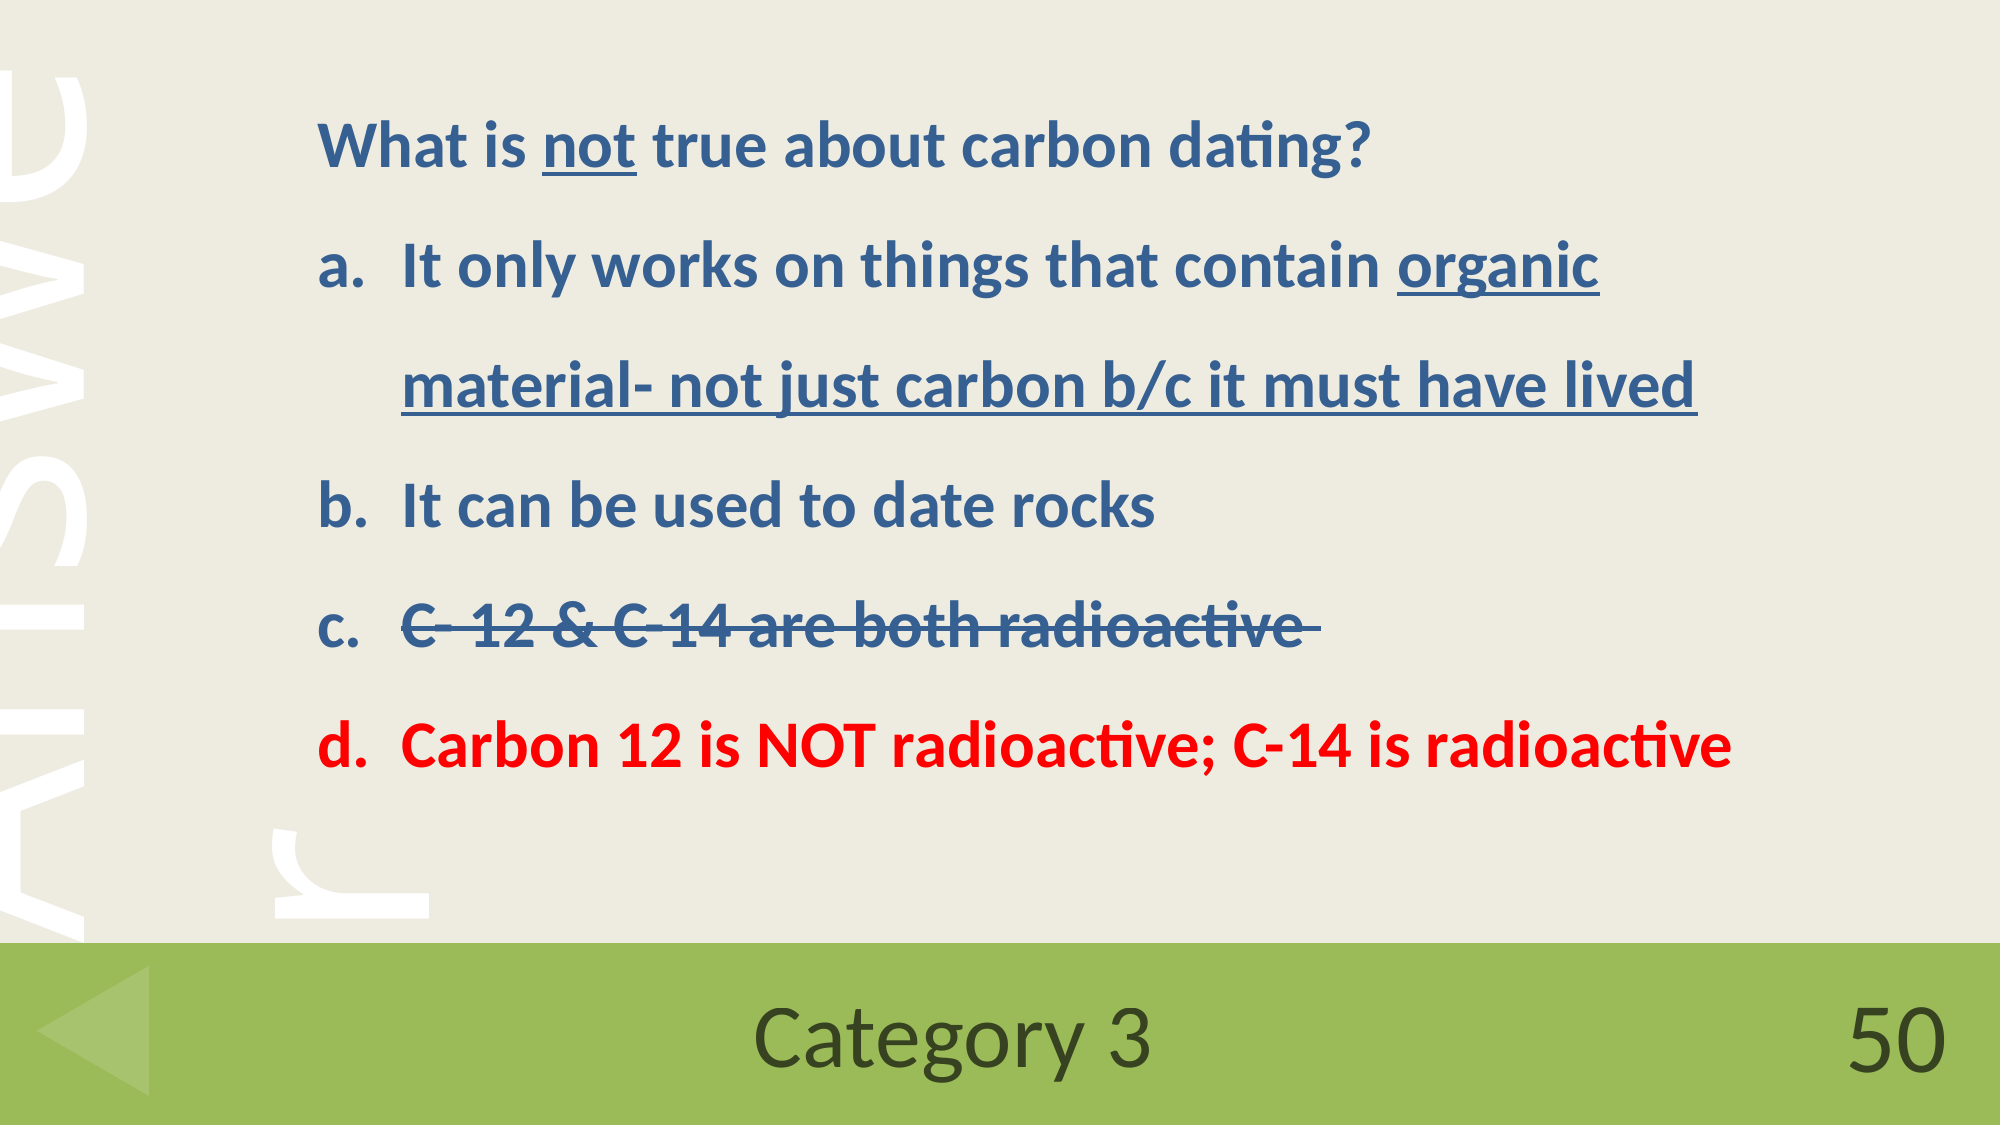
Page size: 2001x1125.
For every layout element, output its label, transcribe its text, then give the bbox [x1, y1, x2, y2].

list What is not true about carbon dating? It only works on things that contain organic material- not just carbon b/c it must have lived It can be used to date rocks C- 12 & C-14 are both radioactive Carbon 12 is NOT radioactive; C-14 is radioactive [302, 119, 1881, 843]
list 50 [1854, 967, 1963, 1097]
title Category 3 [53, 937, 1854, 1125]
